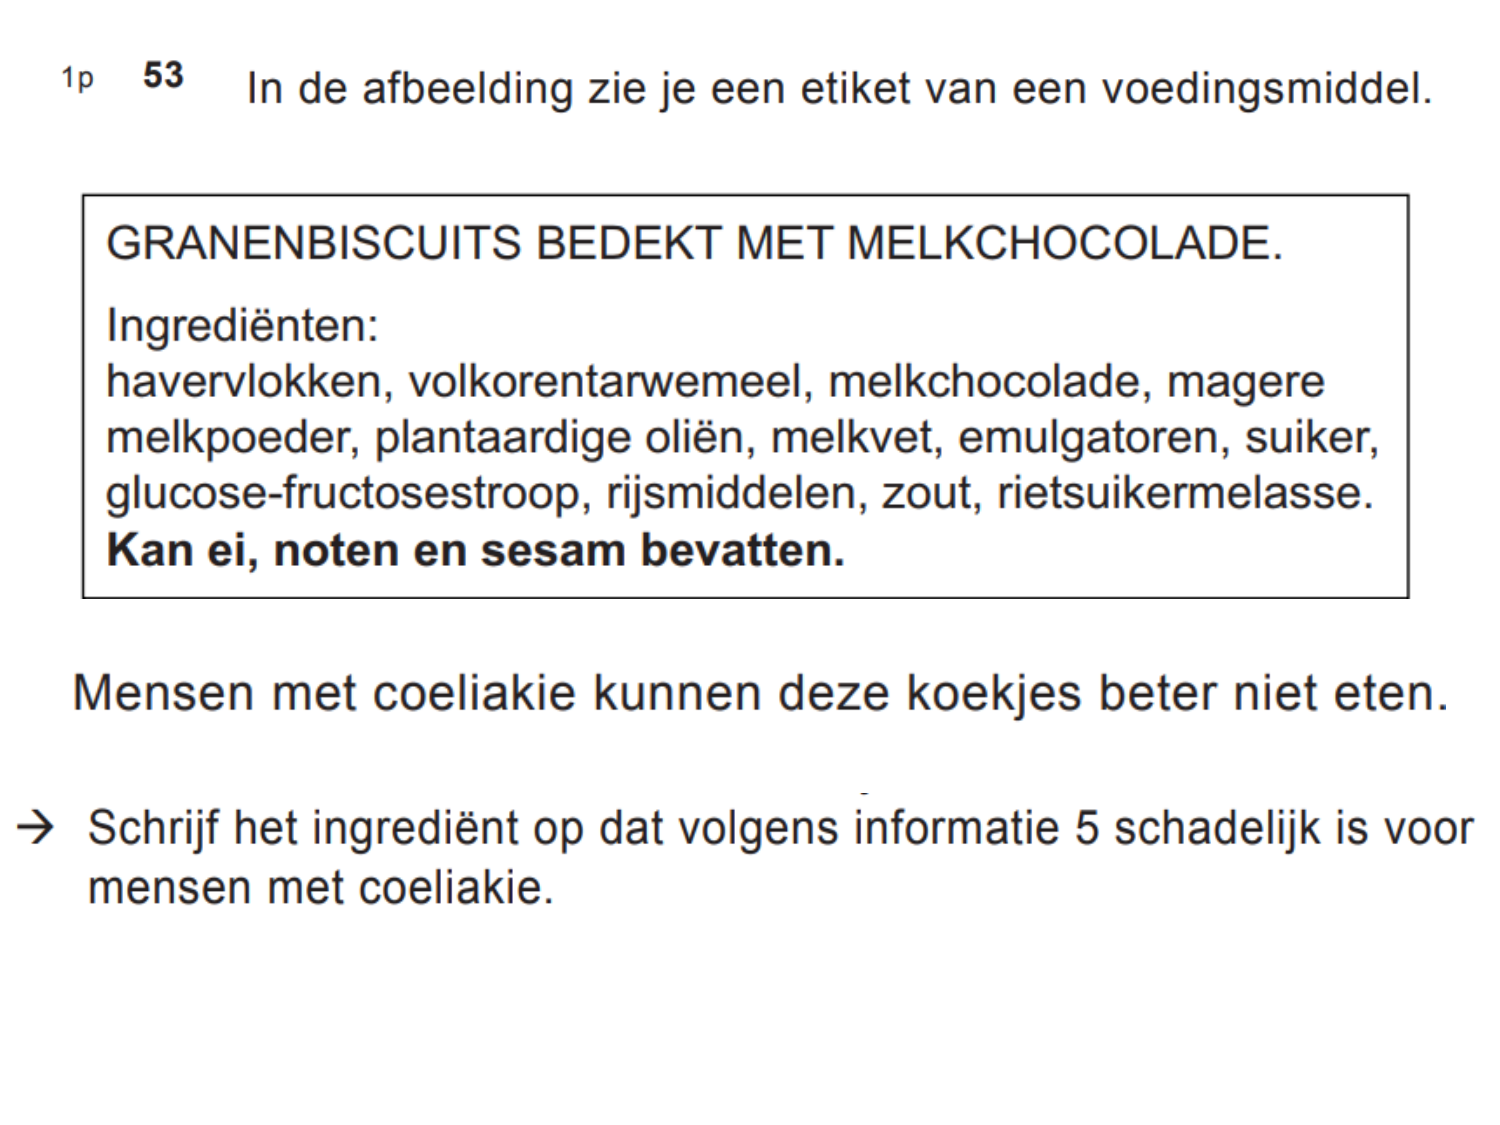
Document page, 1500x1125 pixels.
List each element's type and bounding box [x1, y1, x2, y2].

picture [74, 173, 1433, 600]
picture [46, 19, 195, 129]
picture [0, 793, 1482, 925]
picture [41, 635, 1446, 729]
picture [211, 44, 1441, 130]
